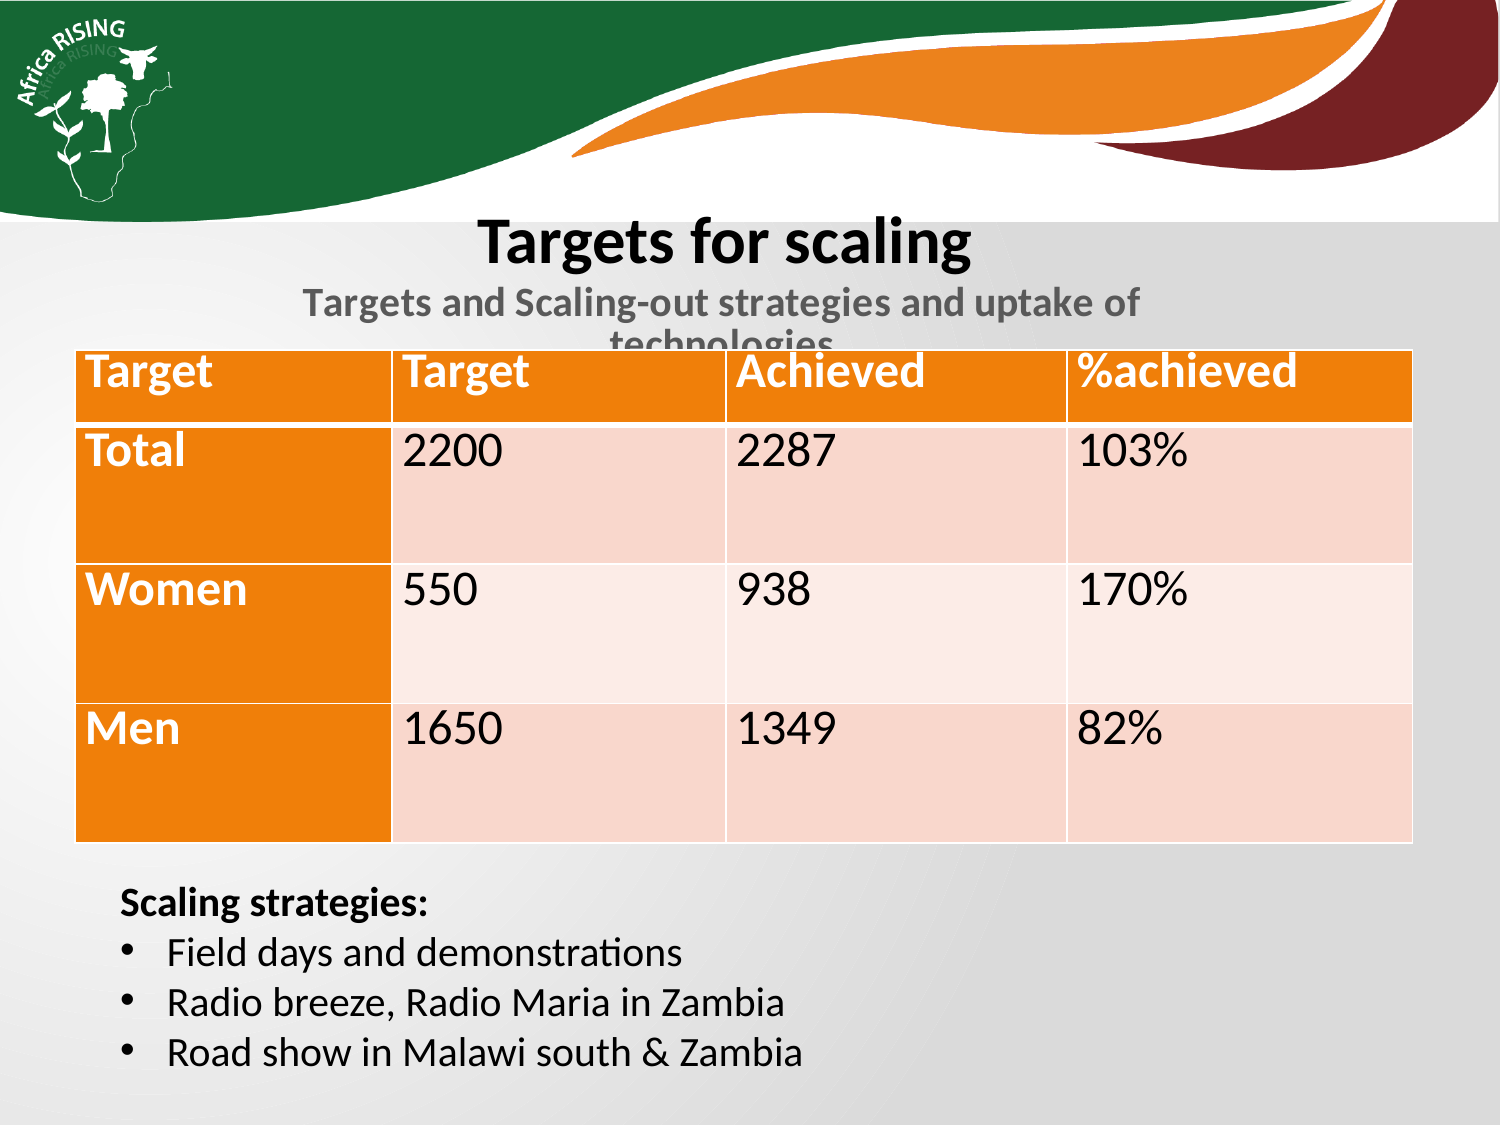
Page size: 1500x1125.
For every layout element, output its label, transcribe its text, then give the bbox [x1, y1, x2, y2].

table_cell 82% [1406, 704, 1412, 842]
table_cell 170% [1406, 565, 1412, 703]
picture [0, 0, 1499, 222]
chart [49, 249, 1395, 1001]
table_header %achieved [1406, 351, 1412, 422]
table_cell 103% [1406, 428, 1412, 563]
text_box Scaling strategies: Field days and demonstrations Radio breeze, Radio Maria in Zambia Road show in Malawi south & Zambia [105, 1007, 1018, 1082]
text_box Targets for scaling [462, 189, 1214, 242]
